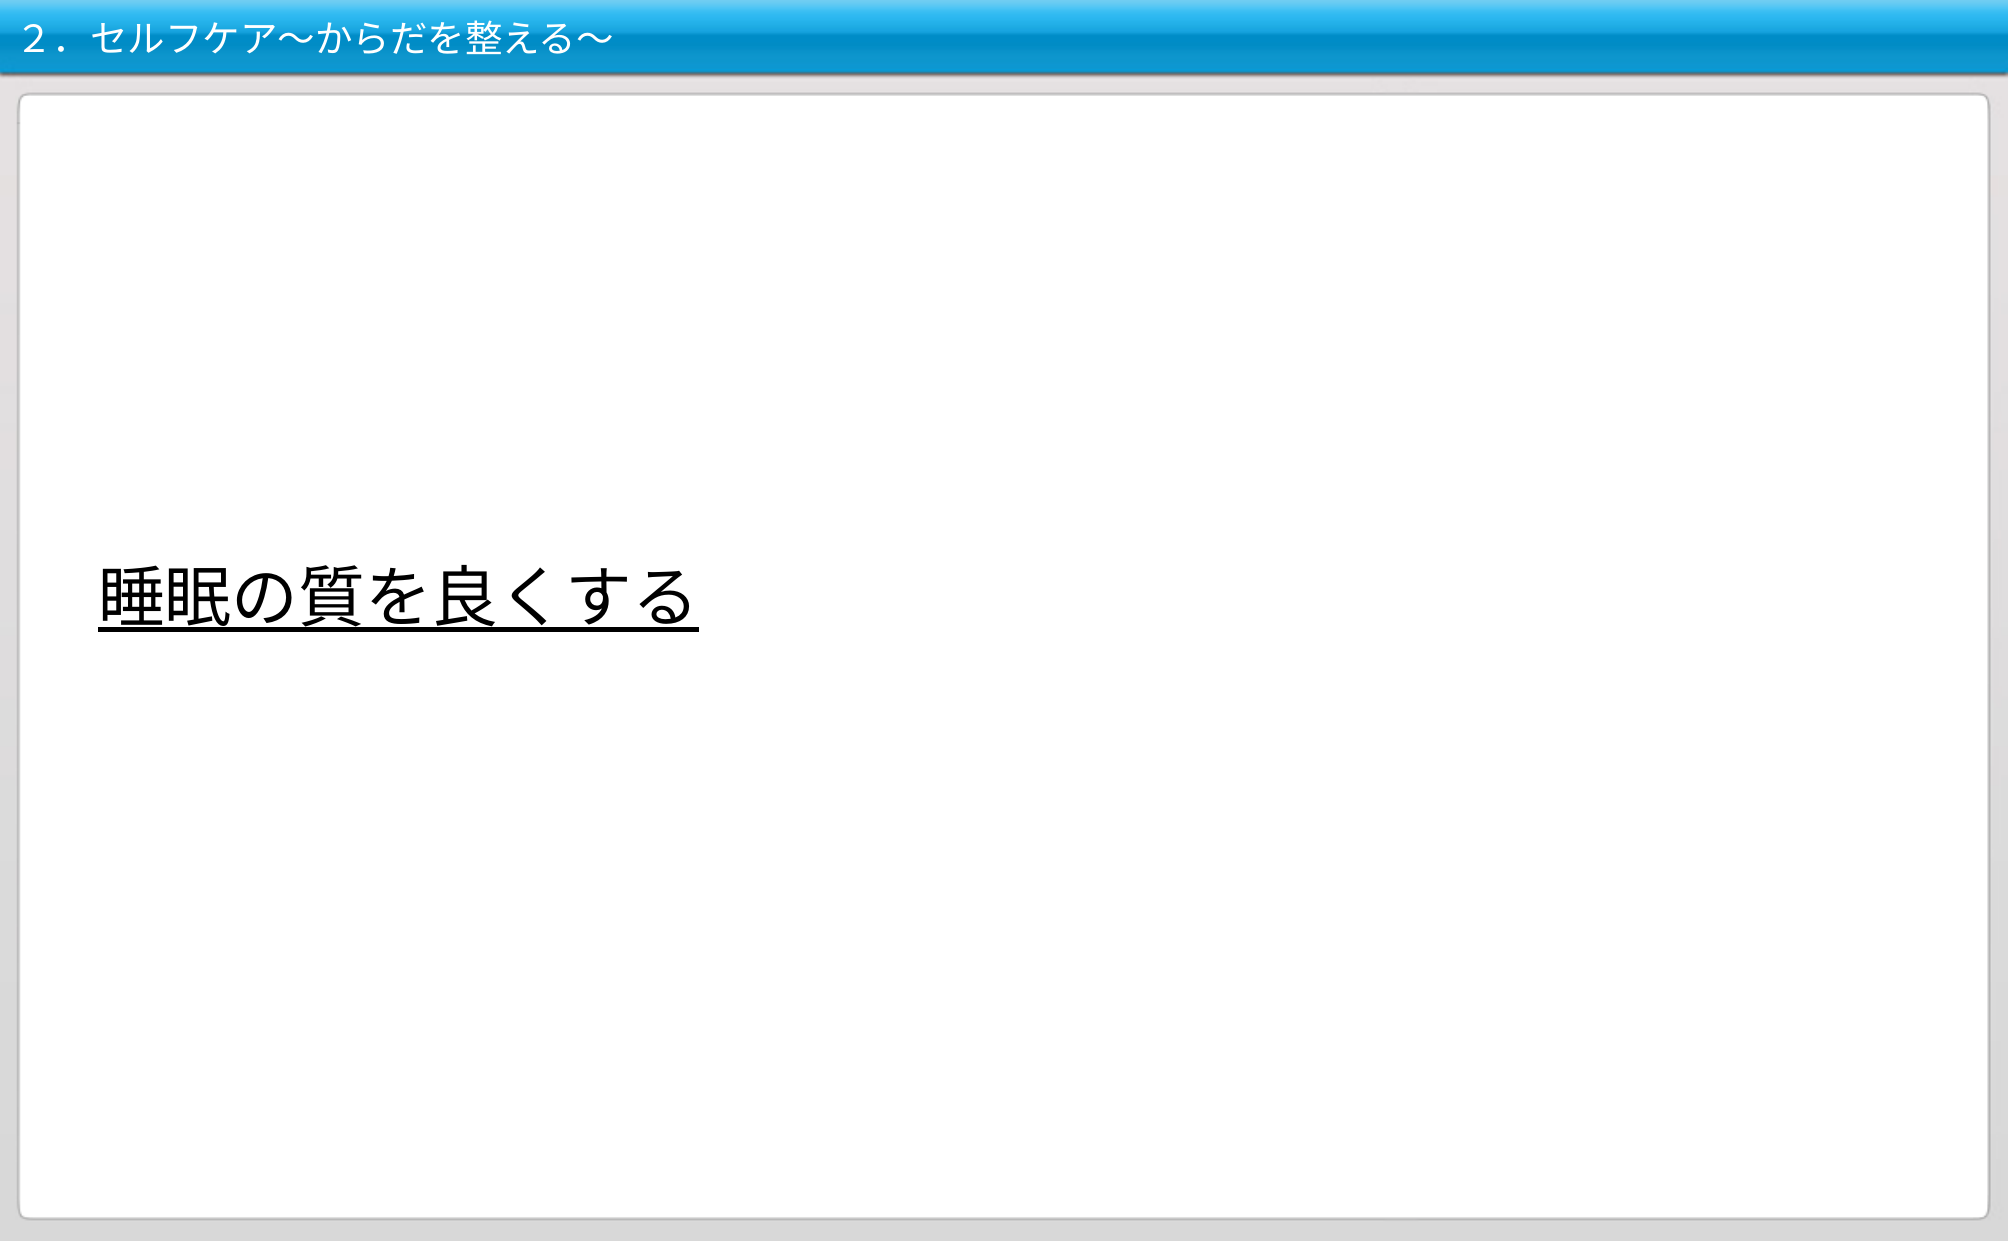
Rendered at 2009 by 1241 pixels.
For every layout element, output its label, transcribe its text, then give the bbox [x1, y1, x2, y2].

title ２．セルフケア～からだを整える～ [0, 0, 2008, 76]
picture [0, 76, 2008, 1241]
list 睡眠の質を良くする [39, 122, 1961, 1187]
